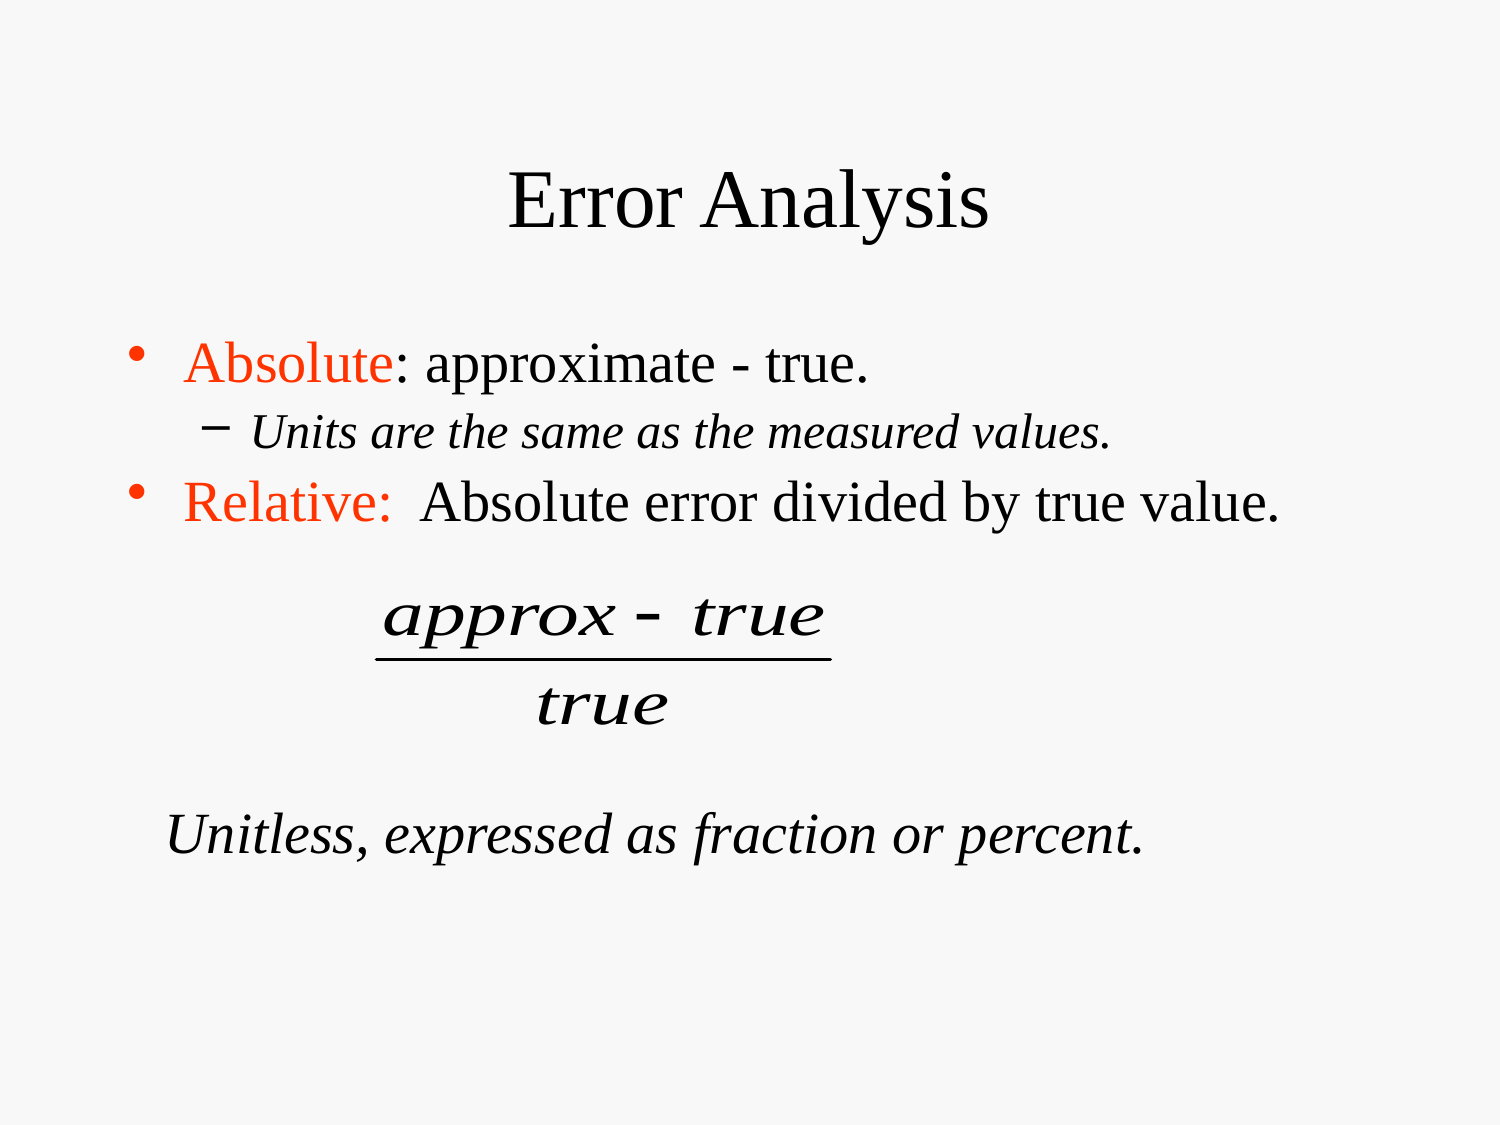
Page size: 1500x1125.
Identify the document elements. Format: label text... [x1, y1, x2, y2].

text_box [362, 574, 851, 739]
text_box Unitless, expressed as fraction or percent. [150, 787, 1250, 873]
list Absolute: approximate - true. Units are the same as the measured values. Relative: Absolute error divided by true value. [112, 324, 1388, 551]
title Error Analysis [112, 99, 1388, 288]
